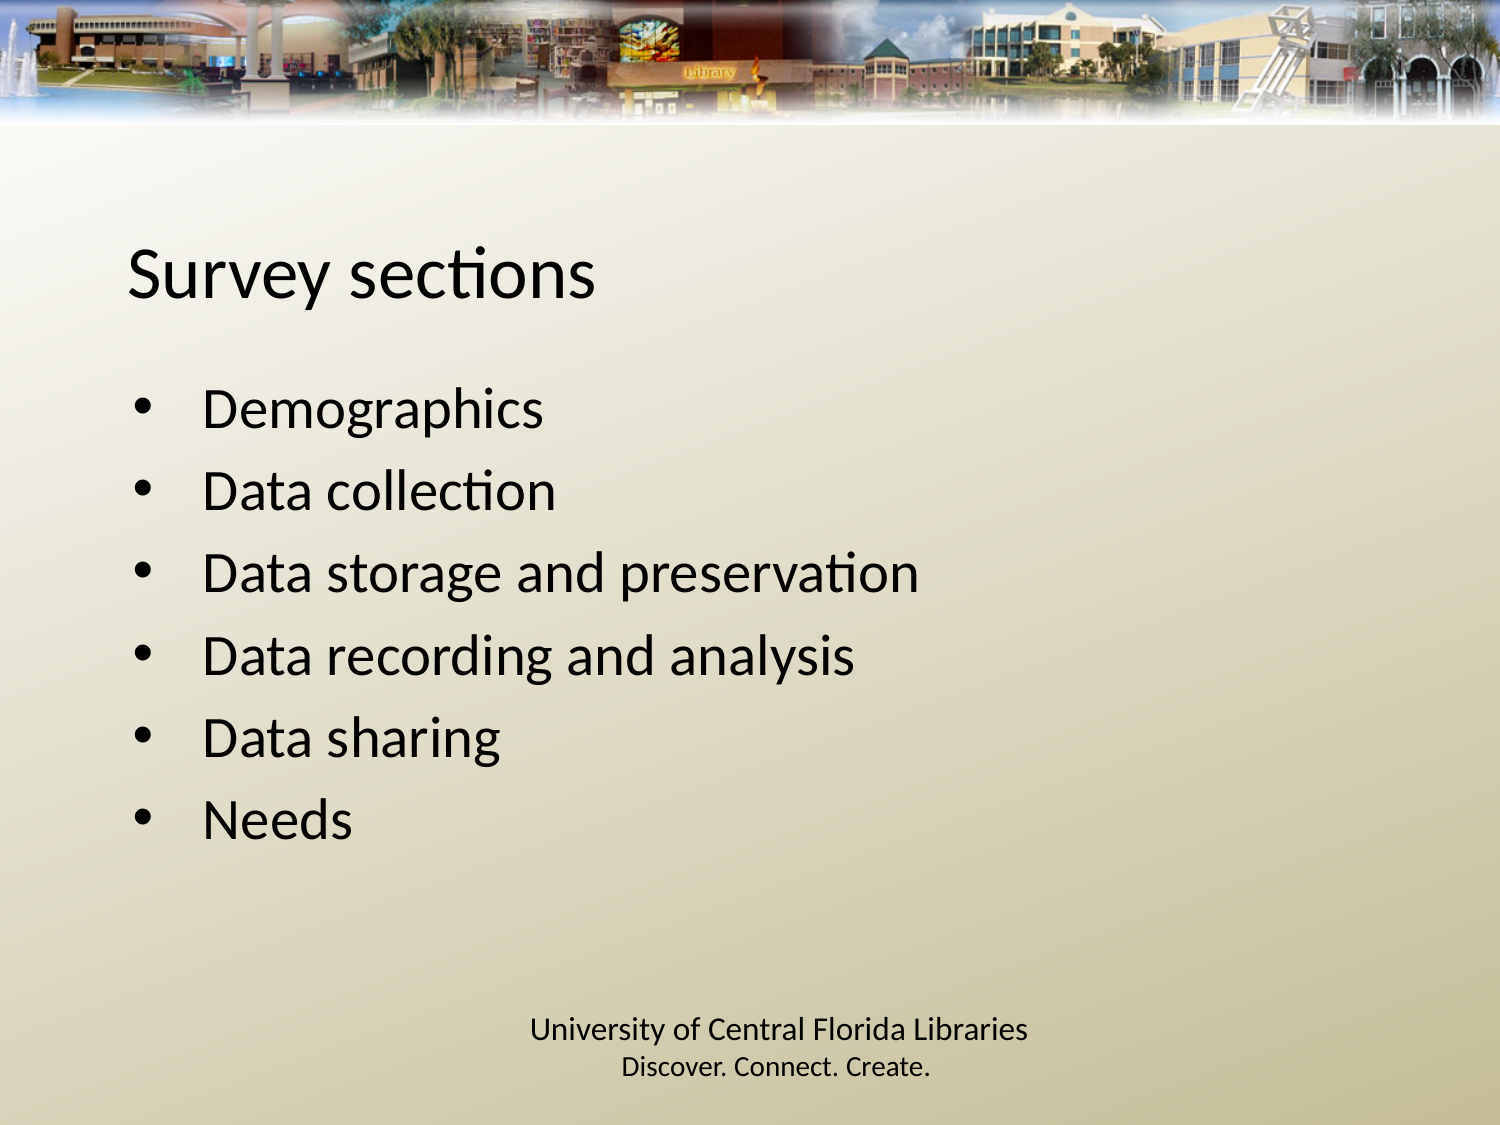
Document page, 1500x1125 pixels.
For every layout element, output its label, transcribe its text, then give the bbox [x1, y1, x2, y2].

text_box University of Central Florida Libraries Discover. Connect. Create. [515, 999, 1045, 1090]
subtitle Demographics Data collection Data storage and preservation Data recording and analysis Data sharing Needs [117, 362, 1168, 863]
picture [0, 0, 1500, 125]
title Survey sections [112, 174, 1388, 363]
